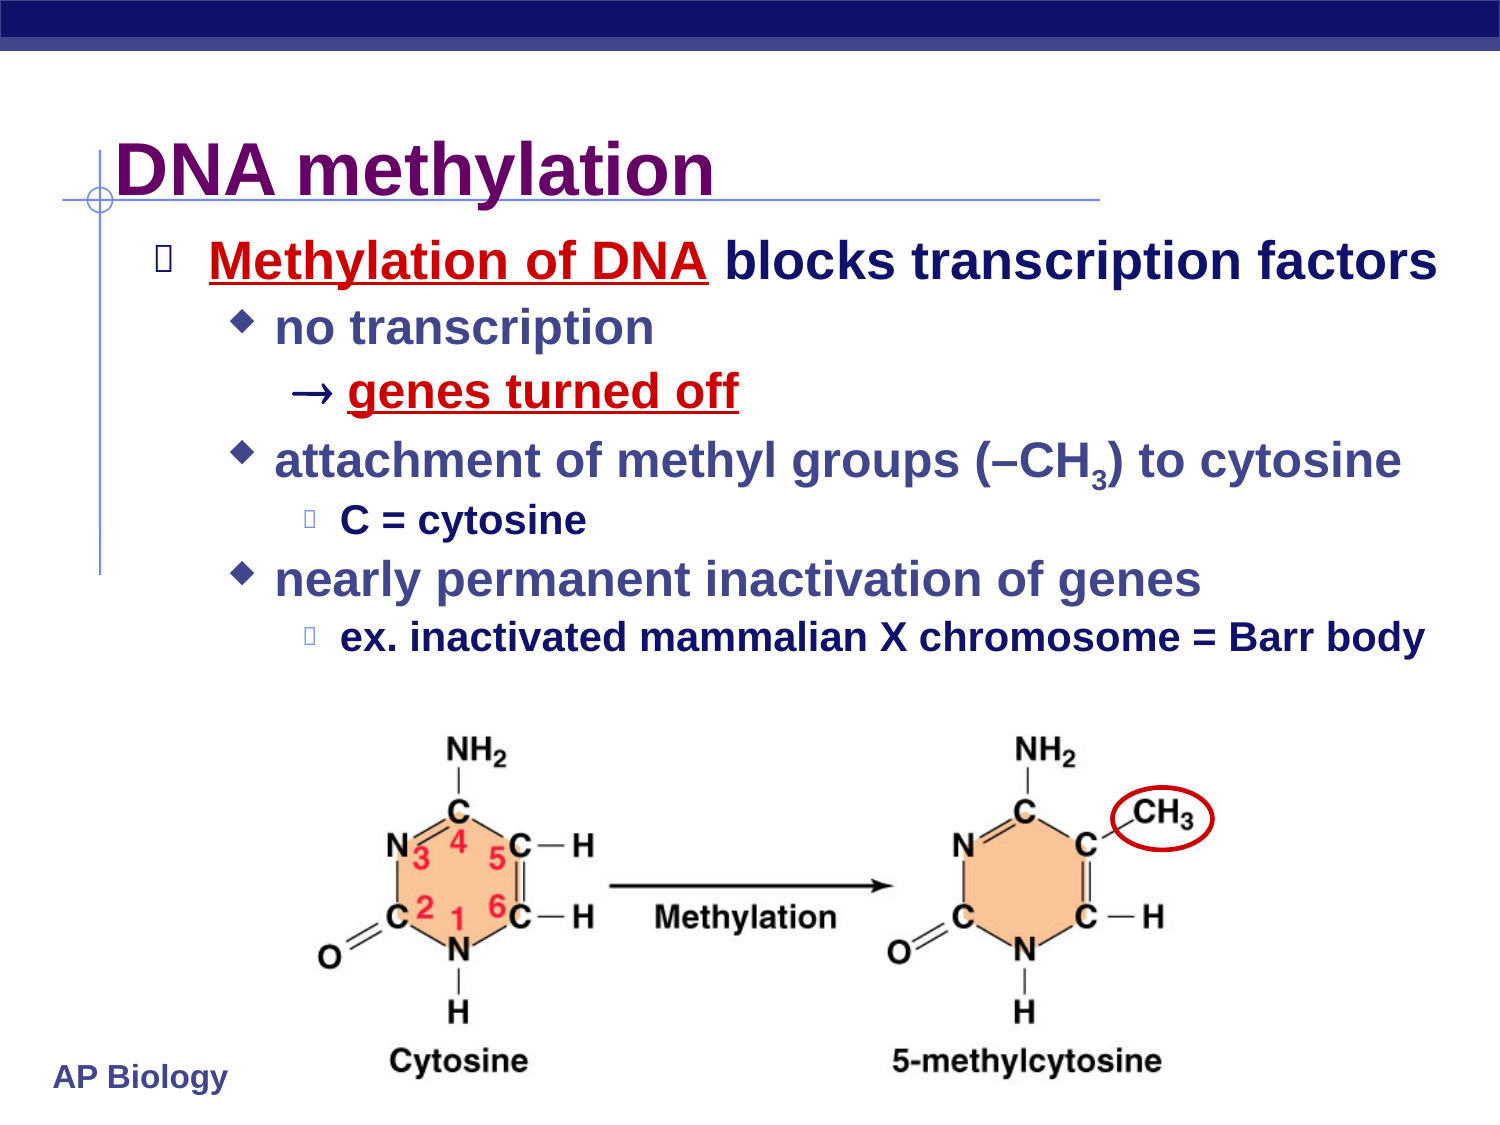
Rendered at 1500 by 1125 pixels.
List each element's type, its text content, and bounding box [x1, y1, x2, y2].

text_box [1201, 798, 1213, 839]
title DNA methylation [99, 112, 1375, 238]
picture [312, 699, 1197, 1085]
list Methylation of DNA blocks transcription factors no transcription  genes turned off attachment of methyl groups (–CH3) to cytosine C = cytosine nearly permanent inactivation of genes ex. inactivated mammalian X chromosome = Barr body [137, 224, 1500, 675]
